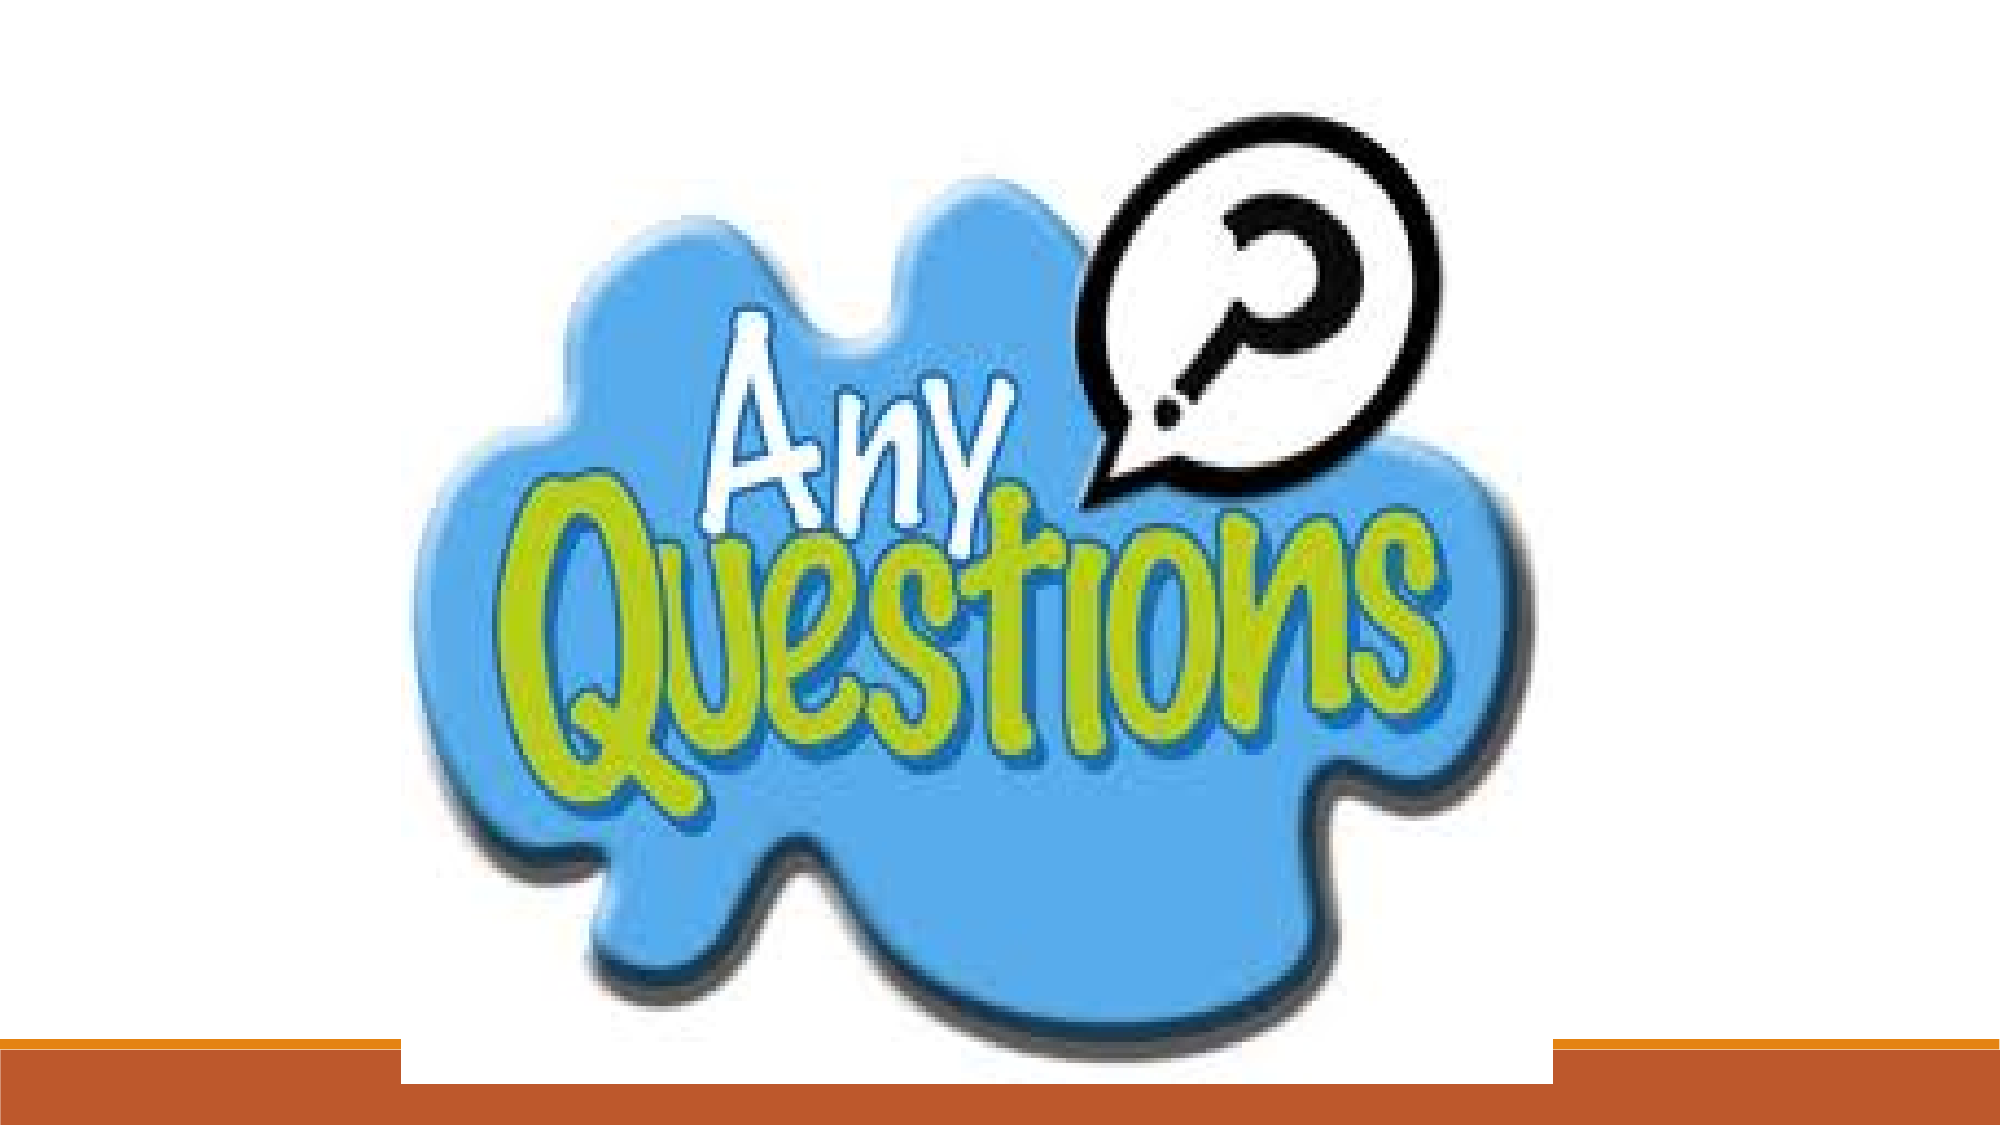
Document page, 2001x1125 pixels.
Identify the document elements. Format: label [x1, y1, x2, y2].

picture [400, 96, 1554, 1085]
